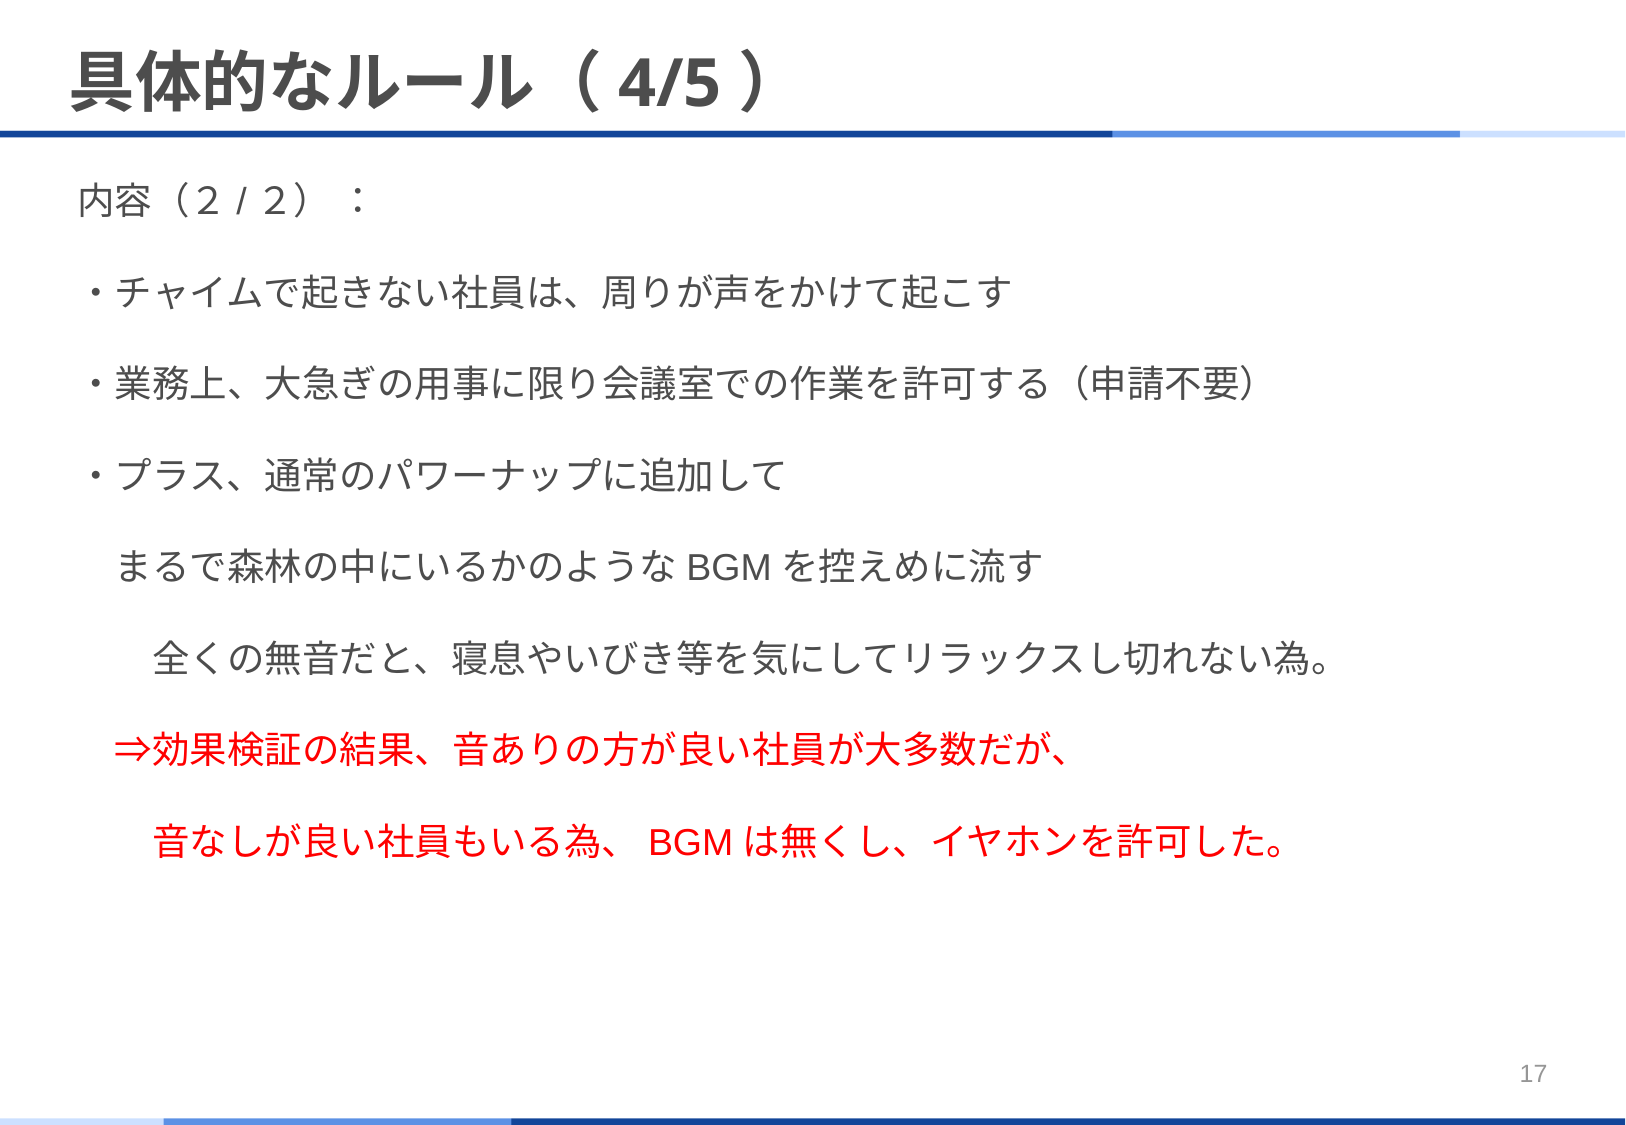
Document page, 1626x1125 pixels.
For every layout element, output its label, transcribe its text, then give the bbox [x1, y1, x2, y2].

list 内容（２/２） ： ・チャイムで起きない社員は、周りが声をかけて起こす ・業務上、大急ぎの用事に限り会議室での作業を許可する（申請不要） ・プラス、通常のパワーナップに追加して まるで森林の中にいるかのようなBGMを控えめに流す 全くの無音だと、寝息やいびき等を気にしてリラックスし切れない為。 ⇒効果検証の結果、音ありの方が良い社員が大多数だが、 音なしが良い社員もいる為、BGMは無くし、イヤホンを許可した。 [62, 160, 1563, 1024]
picture [0, 0, 1626, 1125]
slide_number 17 [1183, 1042, 1563, 1103]
title 具体的なルール（4/5） [62, 23, 1563, 138]
